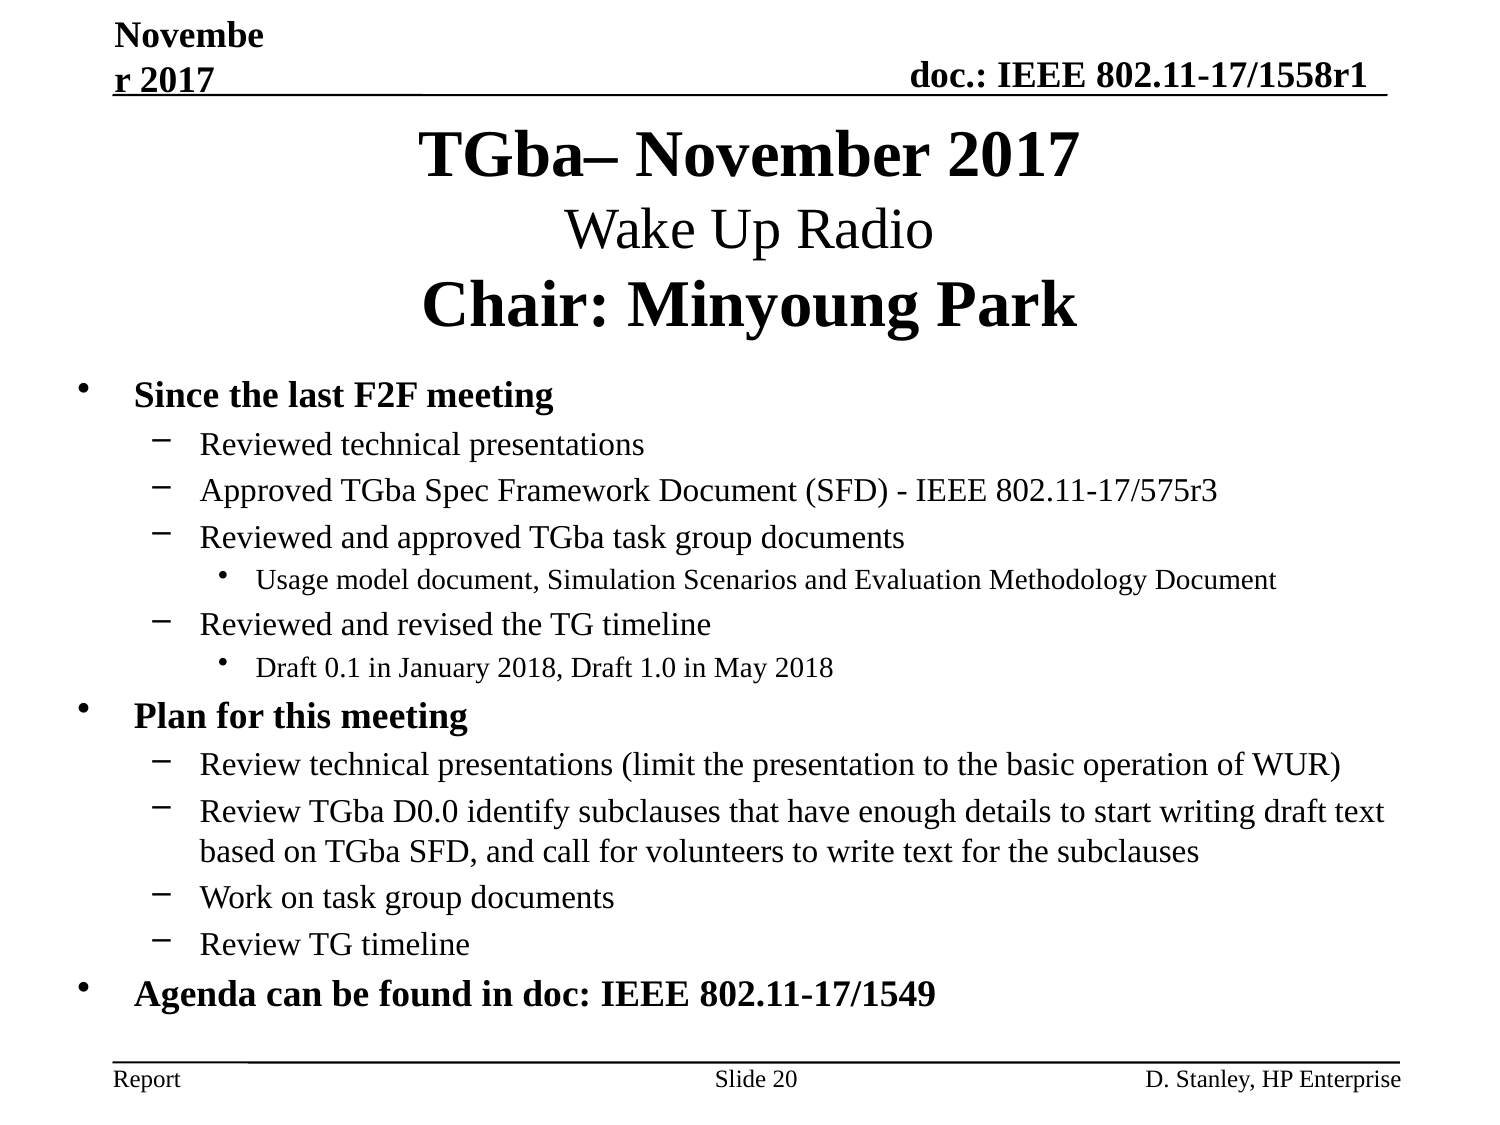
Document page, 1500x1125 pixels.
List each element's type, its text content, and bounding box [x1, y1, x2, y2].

list Since the last F2F meeting Reviewed technical presentations Approved TGba Spec Framework Document (SFD) - IEEE 802.11-17/575r3 Reviewed and approved TGba task group documents Usage model document, Simulation Scenarios and Evaluation Methodology Document Reviewed and revised the TG timeline Draft 0.1 in January 2018, Draft 1.0 in May 2018 Plan for this meeting Review technical presentations (limit the presentation to the basic operation of WUR) Review TGba D0.0 identify subclauses that have enough details to start writing draft text based on TGba SFD, and call for volunteers to write text for the subclauses Work on task group documents Review TG timeline Agenda can be found in doc: IEEE 802.11-17/1549 [62, 362, 1463, 1100]
footer D. Stanley, HP Enterprise [1057, 1062, 1402, 1093]
title TGba– November 2017 Wake Up Radio Chair: Minyoung Park [112, 137, 1388, 313]
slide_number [114, 54, 269, 100]
slide_number Slide 20 [712, 1062, 800, 1093]
